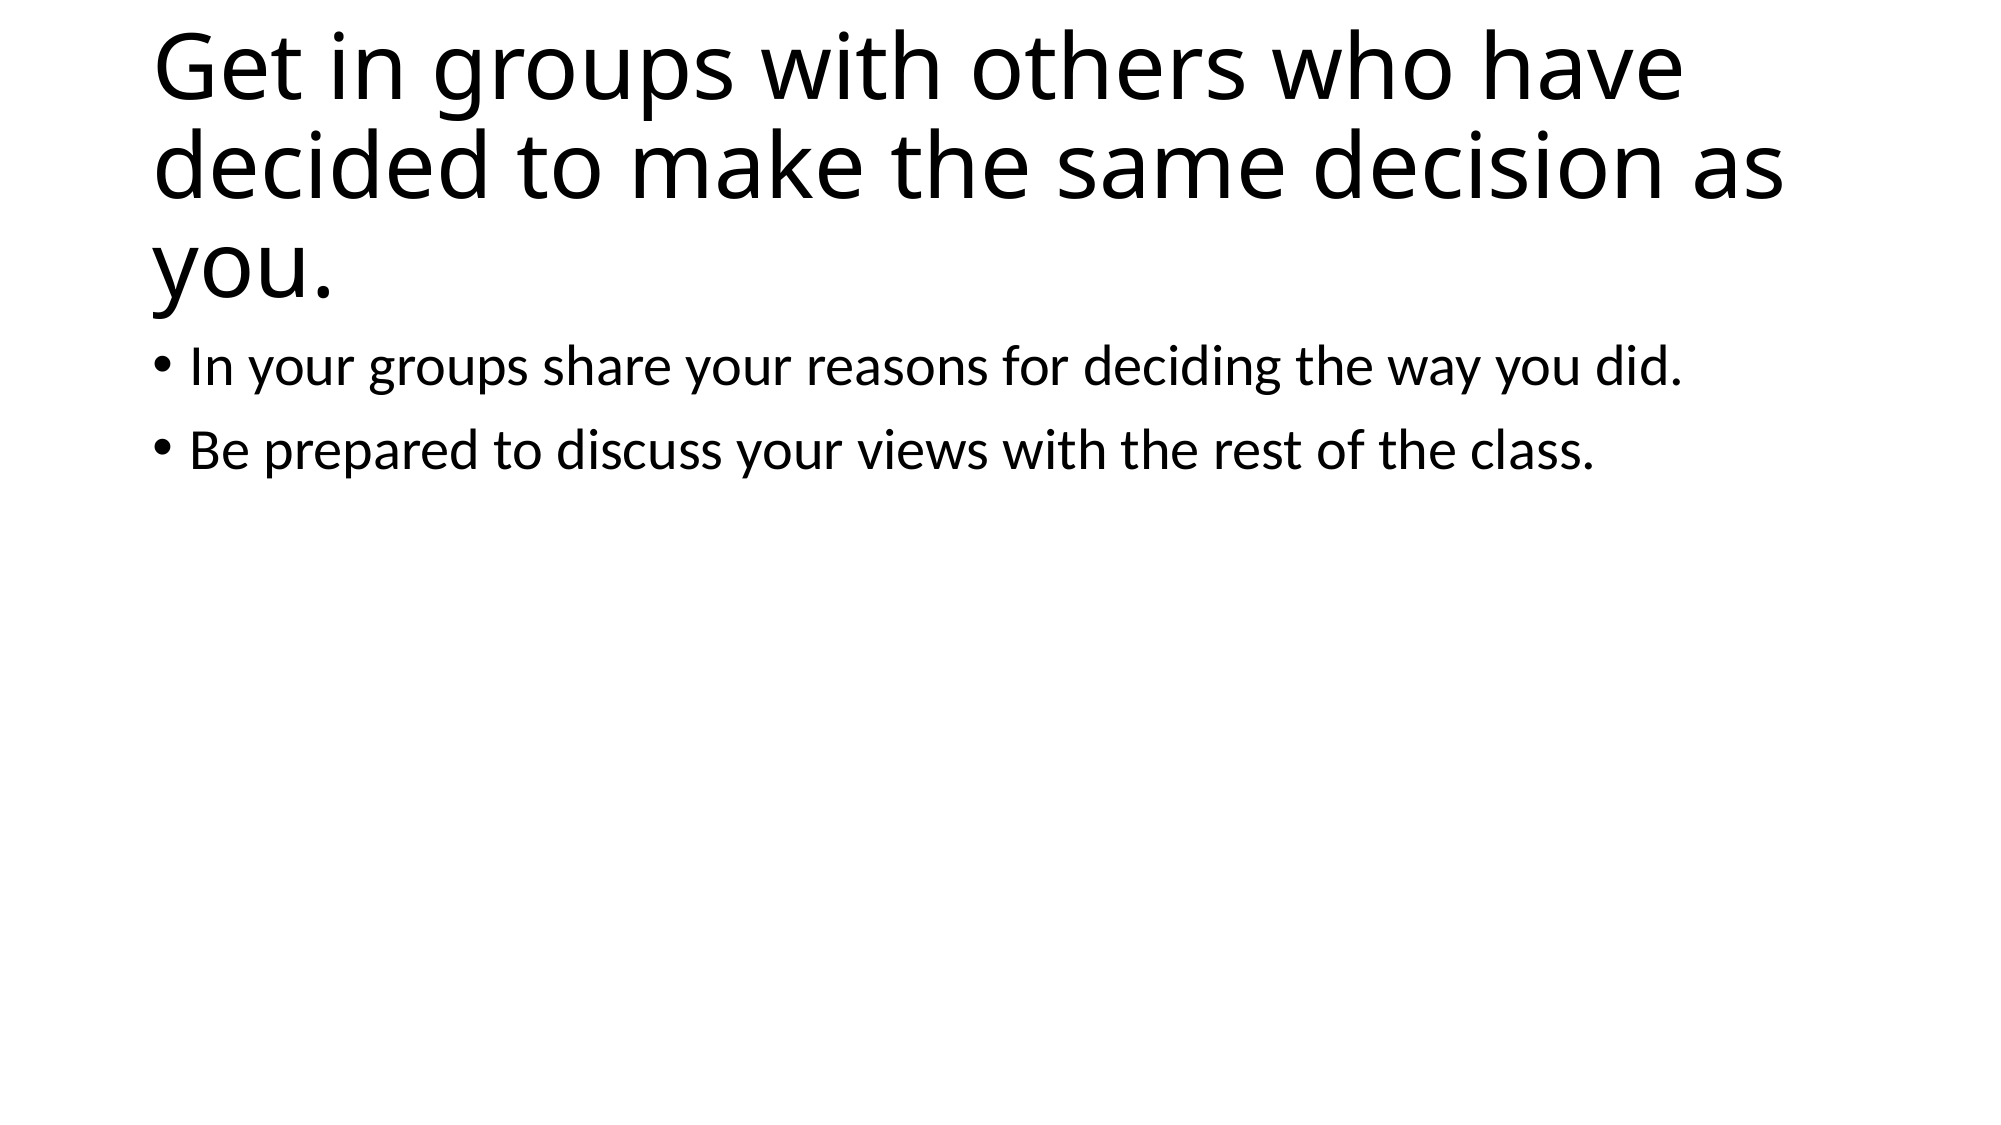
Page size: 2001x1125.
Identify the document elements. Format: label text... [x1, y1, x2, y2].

list In your groups share your reasons for deciding the way you did. Be prepared to discuss your views with the rest of the class. [137, 327, 1863, 1042]
title Get in groups with others who have decided to make the same decision as you. [137, 59, 1863, 278]
